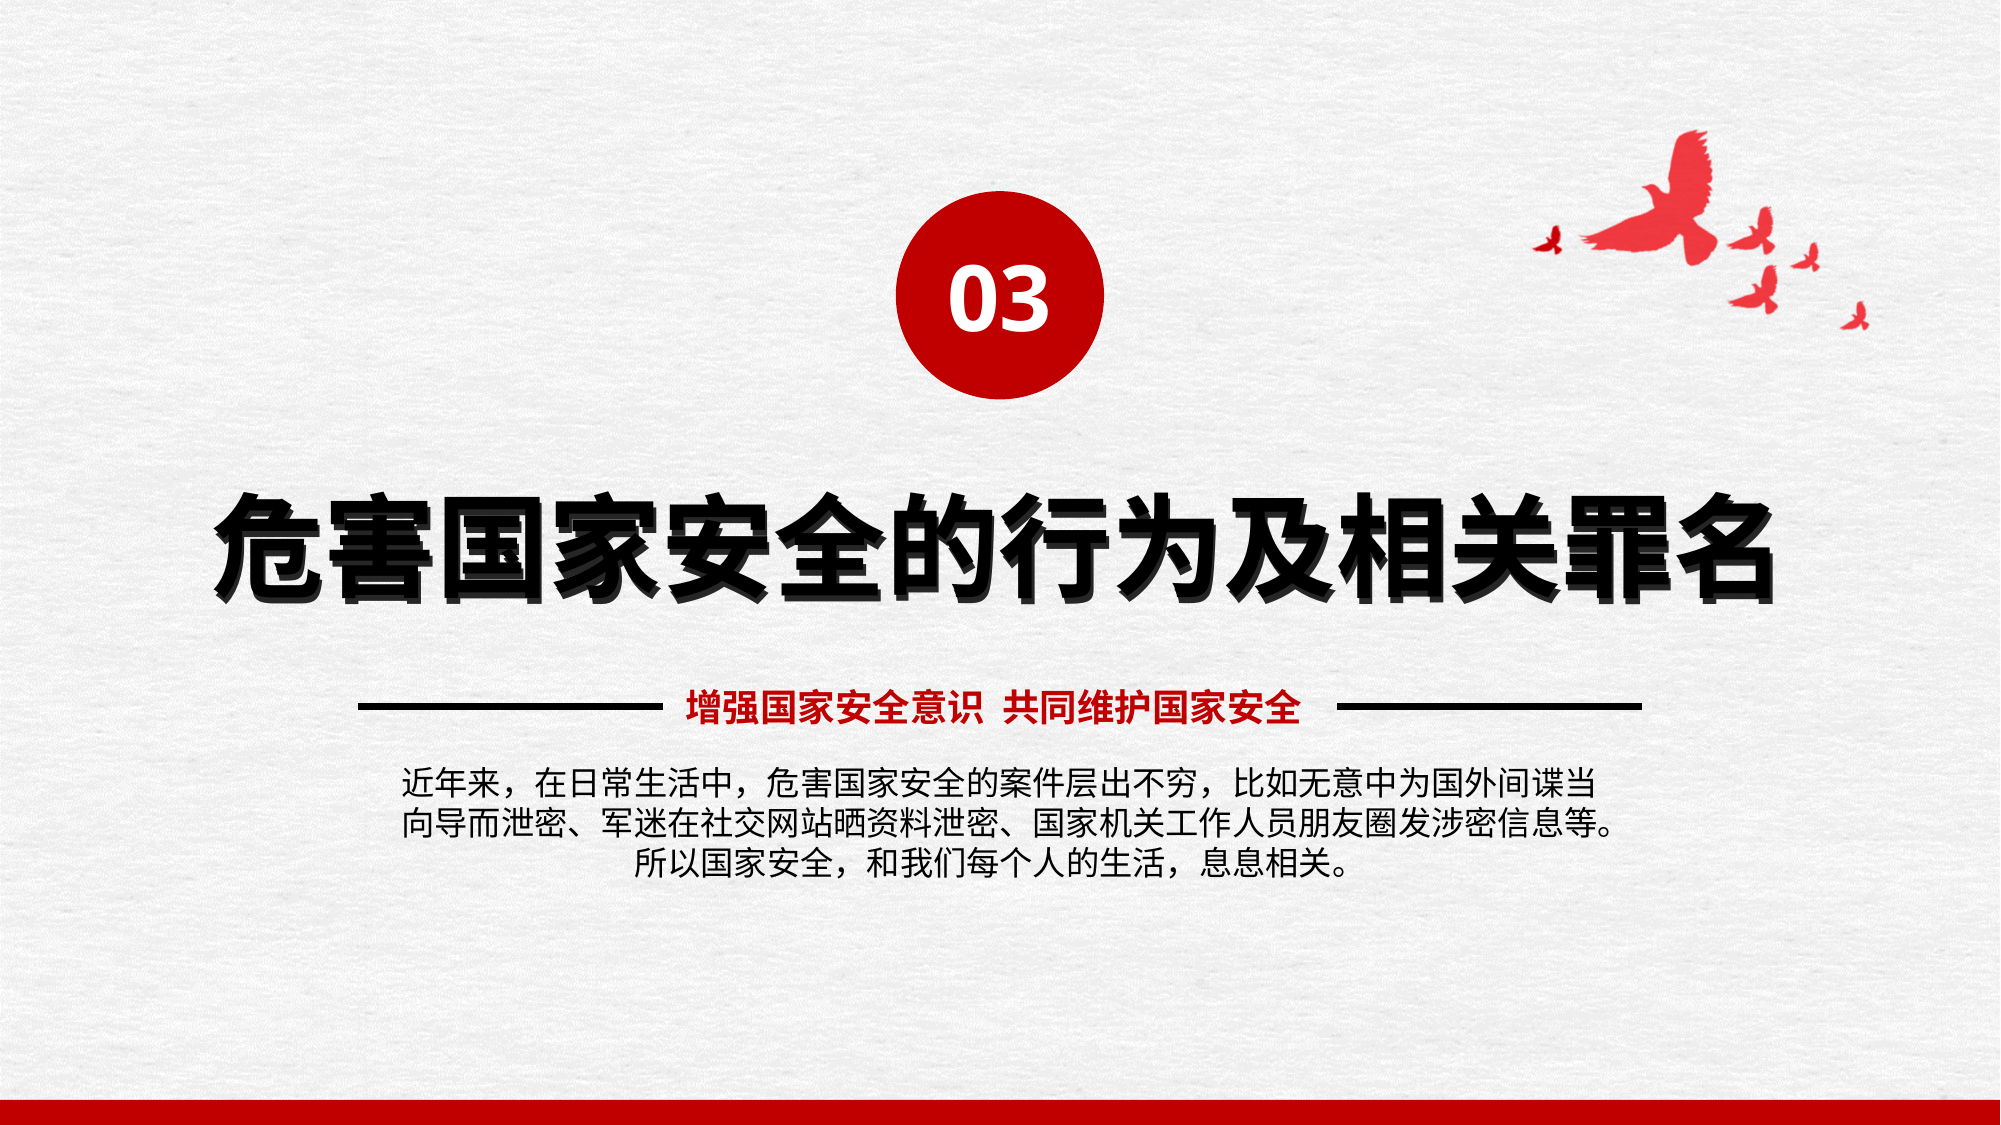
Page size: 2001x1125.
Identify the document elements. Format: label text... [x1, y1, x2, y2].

text_box 近年来，在日常生活中，危害国家安全的案件层出不穷，比如无意中为国外间谍当向导而泄密、军迷在社交网站晒资料泄密、国家机关工作人员朋友圈发涉密信息等。 所以国家安全，和我们每个人的生活，息息相关。 [378, 754, 1621, 890]
text_box 03 [894, 190, 1106, 401]
text_box [0, 1099, 2000, 1125]
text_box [358, 676, 1642, 737]
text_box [23, 467, 1977, 626]
picture [0, 0, 2001, 1125]
